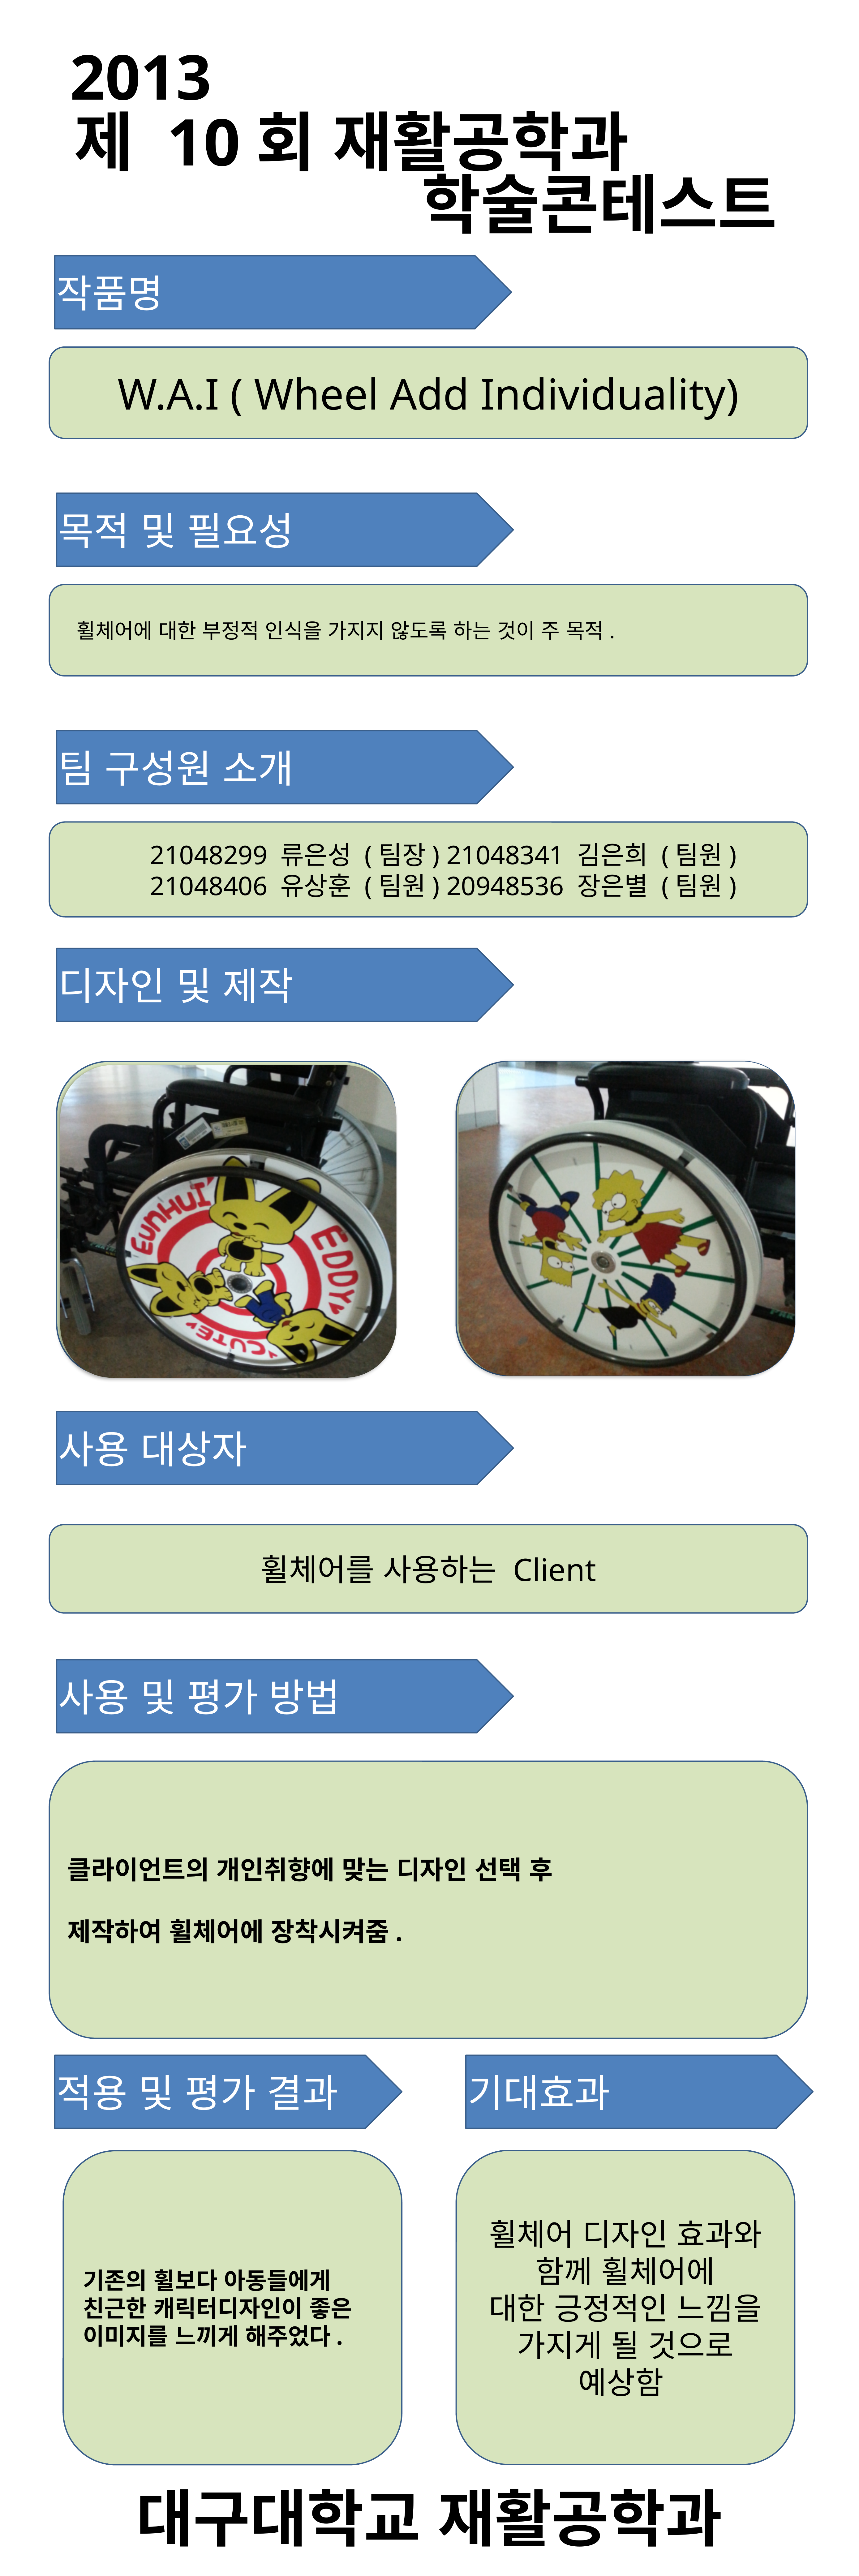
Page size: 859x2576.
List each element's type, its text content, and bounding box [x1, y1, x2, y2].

text_box 사용 및 평가 방법 [56, 1659, 514, 1734]
text_box 21048299 류은성 (팀장) 21048341 김은희 (팀원) 21048406 유상훈 (팀원) 20948536 장은별 (팀원) [49, 821, 808, 918]
text_box [56, 1098, 58, 1117]
text_box 디자인 및 제작 [56, 947, 514, 1022]
text_box 제 10회 재활공학과 학술콘테스트 [0, 99, 859, 243]
text_box 팀 구성원 소개 [56, 730, 514, 805]
text_box 휠체어를 사용하는 Client [49, 1524, 808, 1614]
text_box 대구대학교 재활공학과 [0, 2477, 859, 2556]
text_box 2013 [50, 22, 277, 99]
picture [60, 1065, 397, 1378]
text_box 적용 및 평가 결과 [54, 2054, 403, 2129]
text_box W.A.I ( Wheel Add Individuality) [49, 346, 808, 439]
text_box [90, 1061, 362, 1064]
text_box 휠체어 디자인 효과와 함께 휠체어에 대한 긍정적인 느낌을 가지게 될 것으로 예상함 [455, 2150, 796, 2465]
text_box 기존의 휠보다 아동들에게 친근한 캐릭터디자인이 좋은 이미지를 느끼게 해주었다. [62, 2150, 403, 2466]
text_box 목적 및 필요성 [56, 492, 514, 567]
text_box 사용 대상자 [56, 1411, 514, 1485]
picture [458, 1061, 795, 1376]
text_box 클라이언트의 개인취향에 맞는 디자인 선택 후 제작하여 휠체어에 장착시켜줌. [49, 1760, 808, 2039]
text_box 기대효과 [465, 2054, 814, 2129]
text_box 휠체어에 대한 부정적 인식을 가지지 않도록 하는 것이 주 목적. [49, 584, 808, 677]
text_box 작품명 [54, 255, 512, 330]
